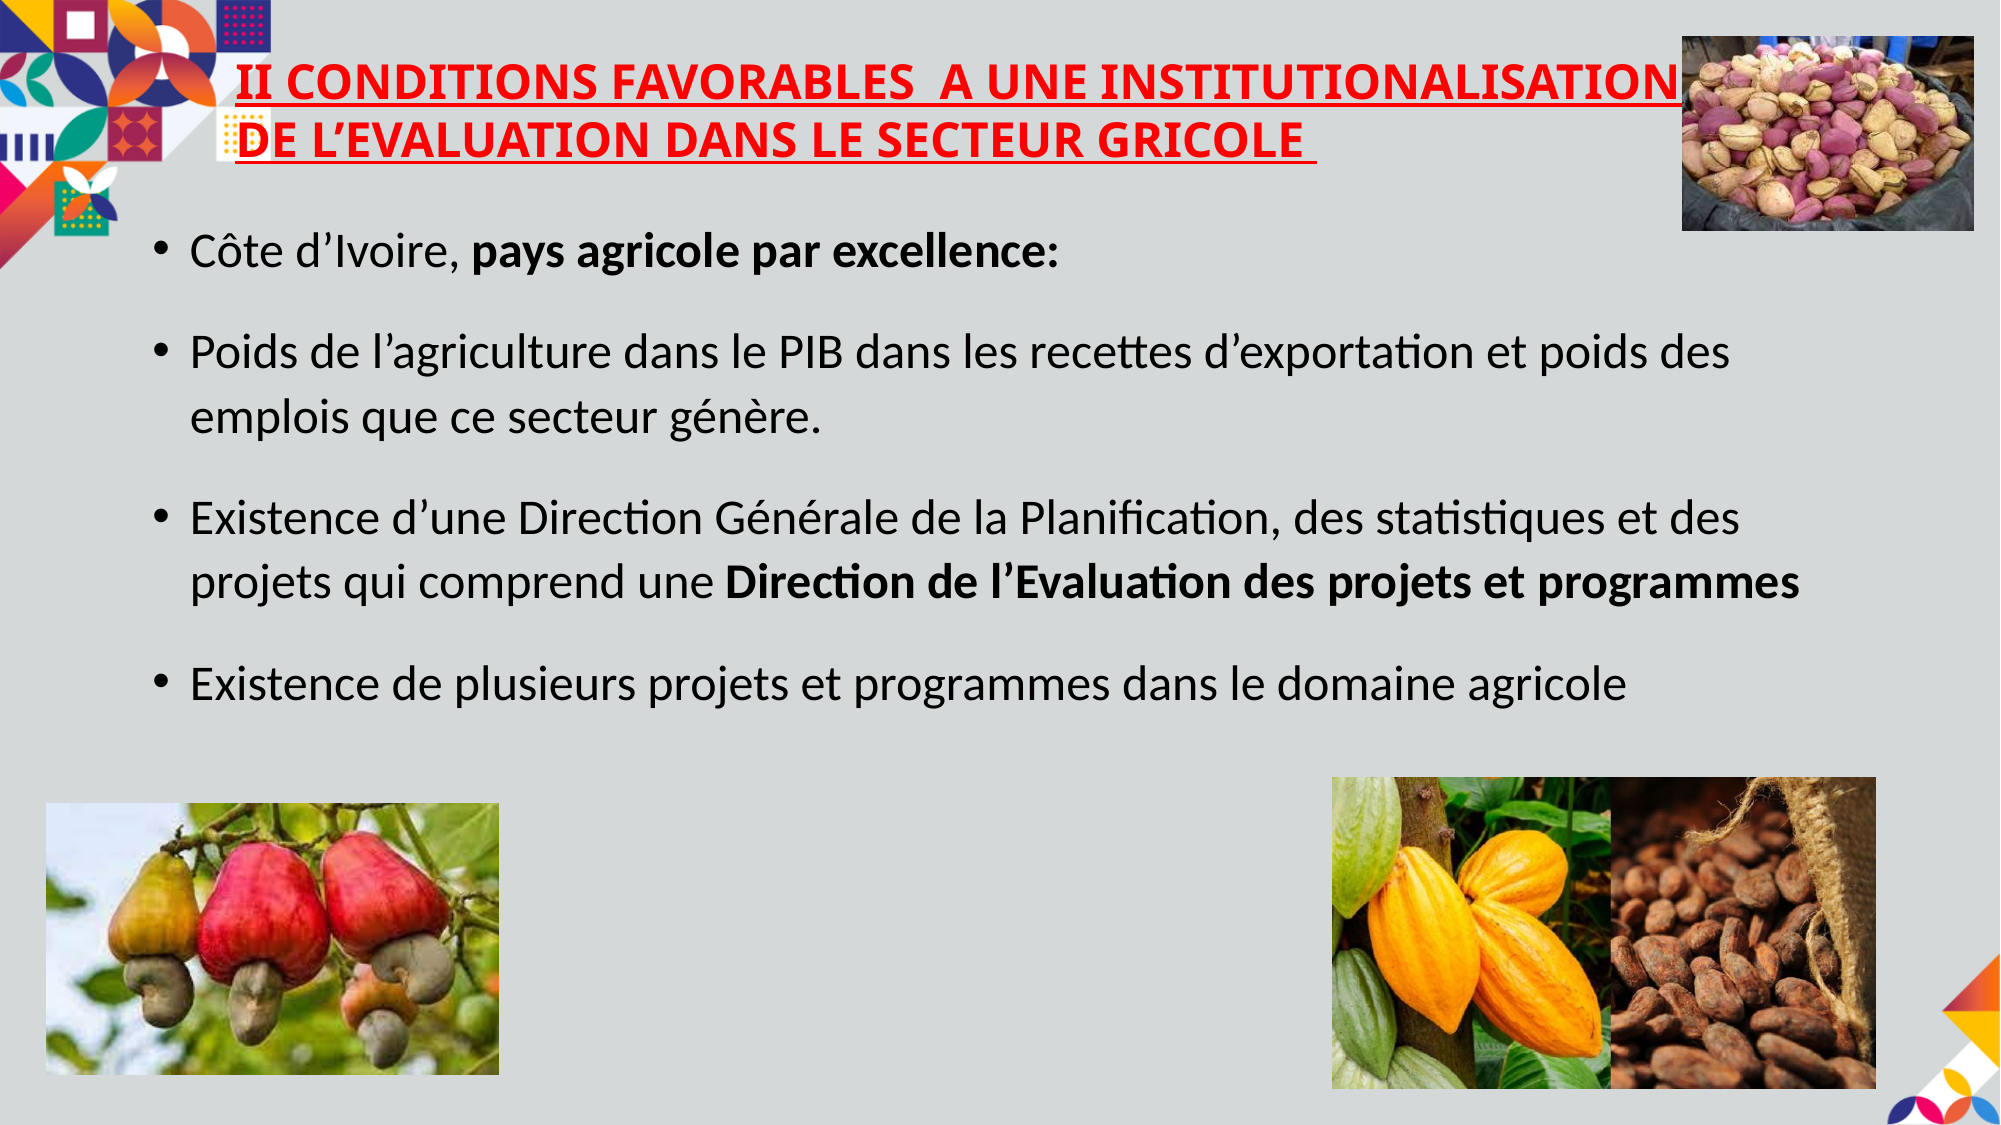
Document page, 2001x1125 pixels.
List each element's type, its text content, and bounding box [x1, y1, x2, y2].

text_box Côte d’Ivoire, pays agricole par excellence: Poids de l’agriculture dans le PIB dans les recettes d’exportation et poids des emplois que ce secteur génère. Existence d’une Direction Générale de la Planification, des statistiques et des projets qui comprend une Direction de l’Evaluation des projets et programmes Existence de plusieurs projets et programmes dans le domaine agricole [137, 205, 1863, 920]
title II CONDITIONS FAVORABLES A UNE INSTITUTIONALISATION DE L’EVALUATION DANS LE SECTEUR GRICOLE [220, 41, 1681, 176]
picture [0, 0, 2001, 1125]
